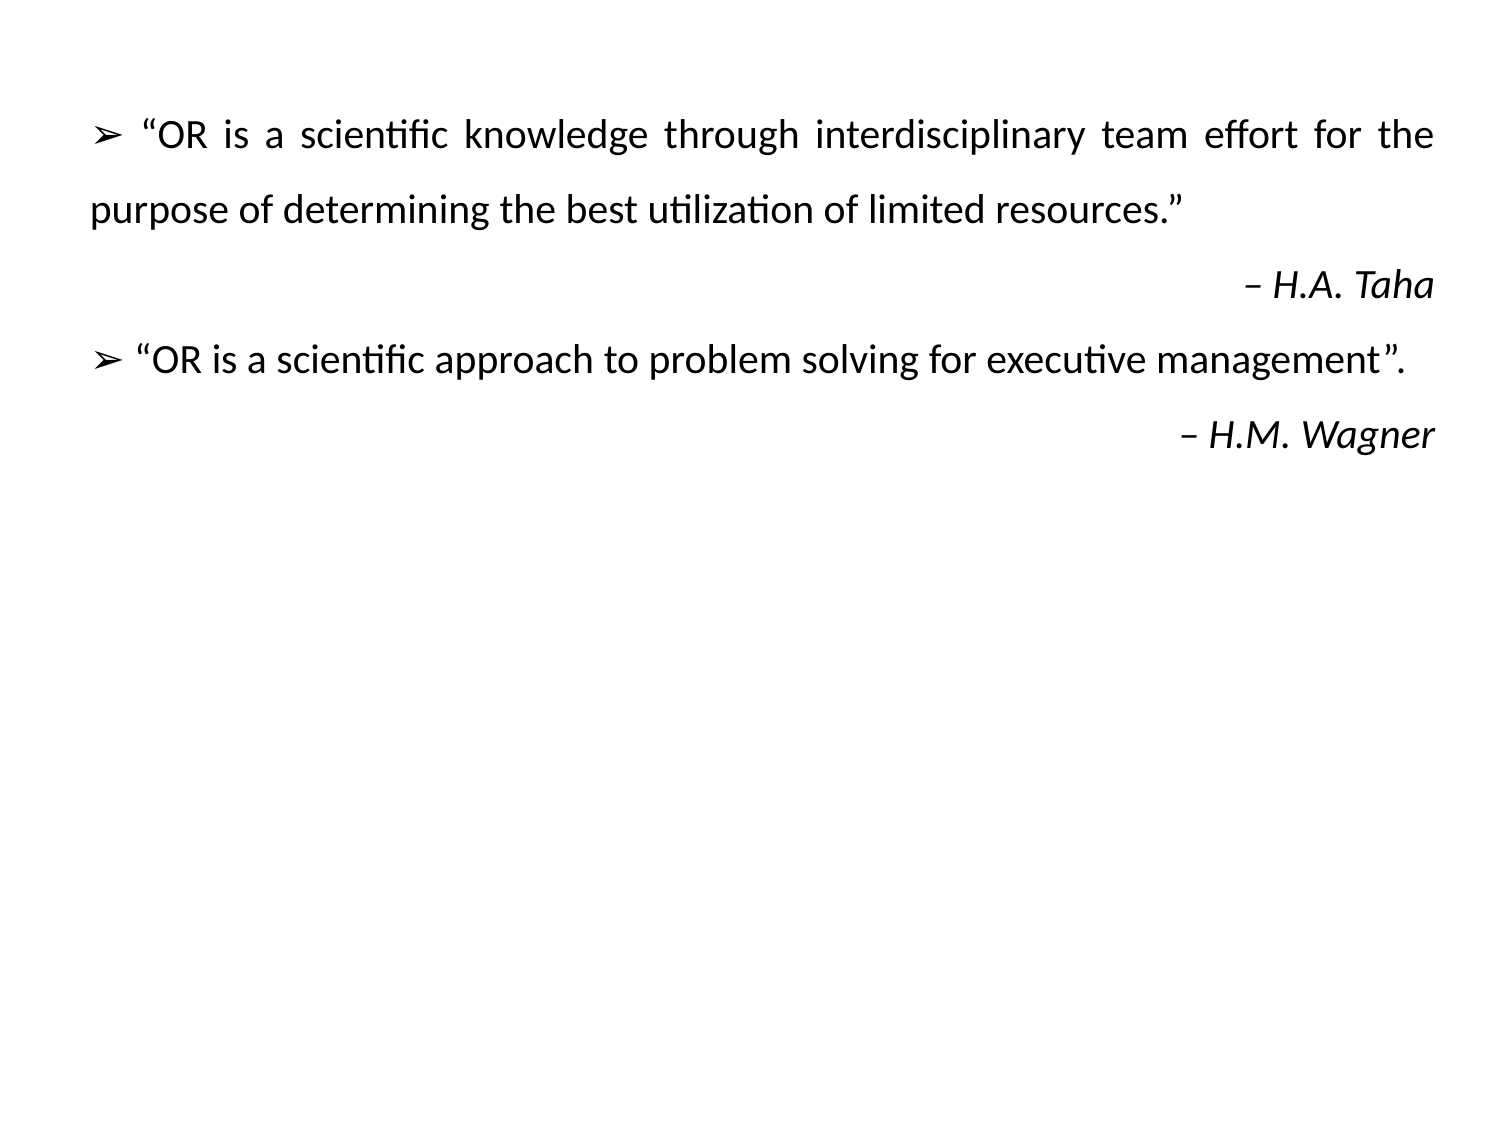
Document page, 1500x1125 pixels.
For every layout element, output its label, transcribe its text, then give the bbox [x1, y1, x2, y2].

text_box ➢ “OR is a scientific knowledge through interdisciplinary team effort for the purpose of determining the best utilization of limited resources.” – H.A. Taha ➢ “OR is a scientific approach to problem solving for executive management”. – H.M. Wagner [75, 74, 1450, 540]
